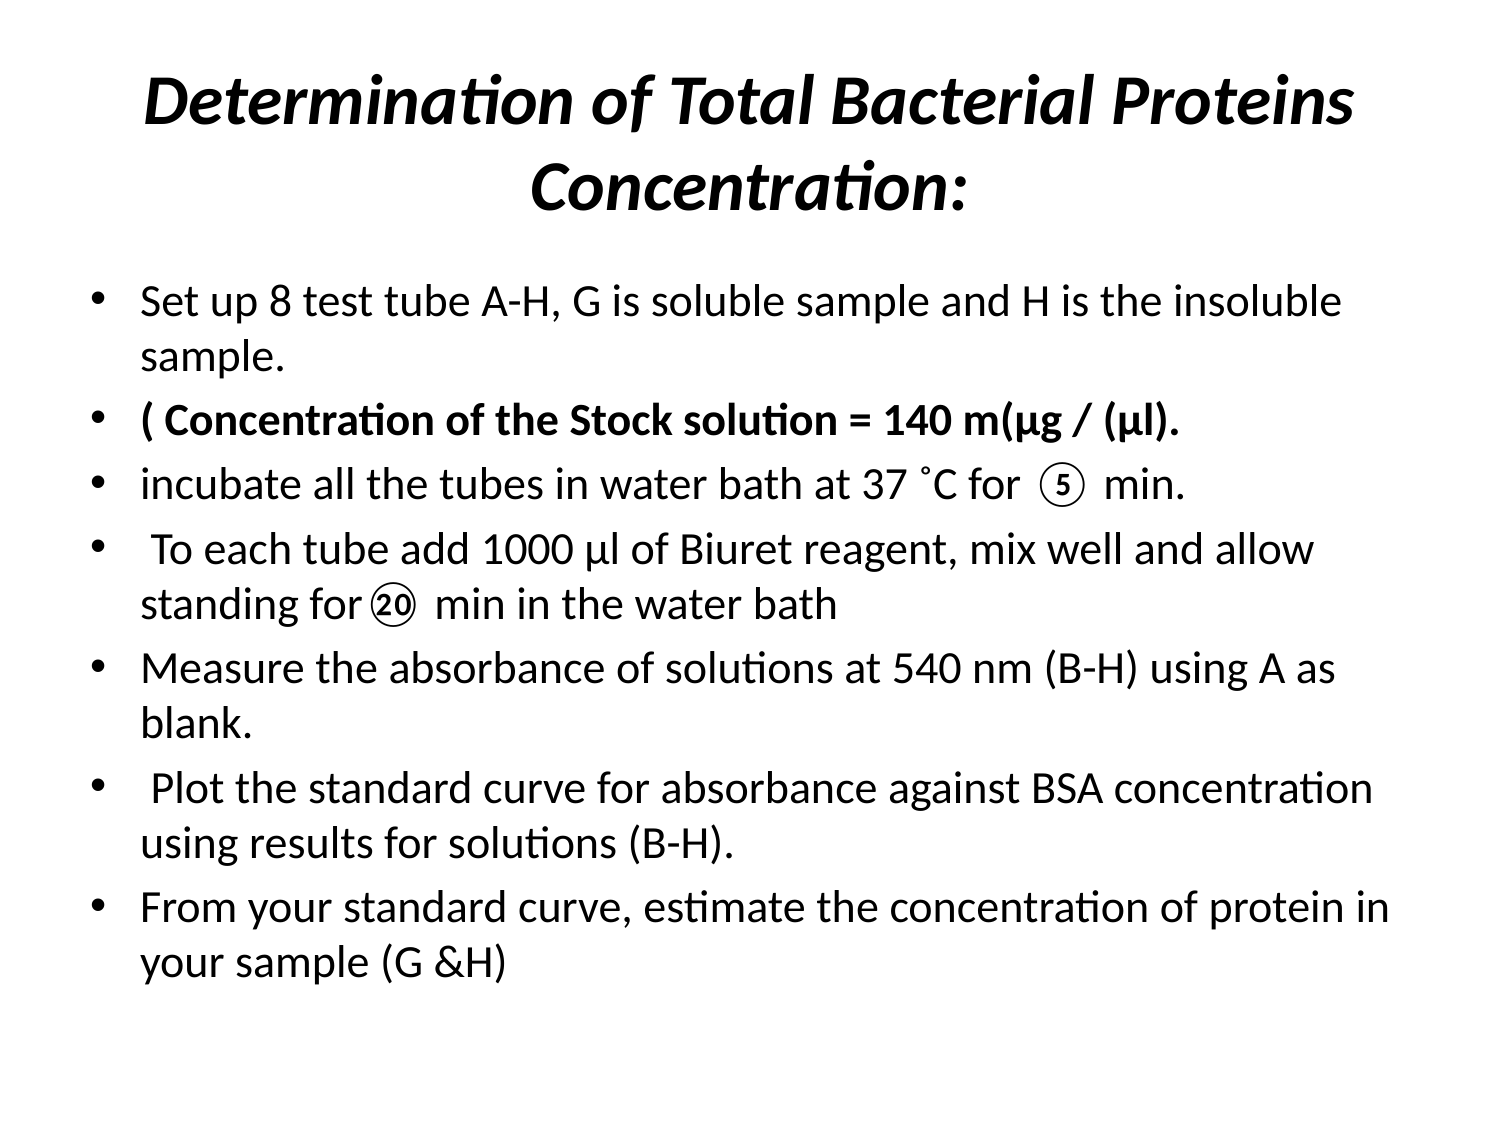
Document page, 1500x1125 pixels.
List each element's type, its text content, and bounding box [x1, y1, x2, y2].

title Determination of Total Bacterial Proteins Concentration: [75, 45, 1425, 233]
list Set up 8 test tube A-H, G is soluble sample and H is the insoluble sample. ( Concentration of the Stock solution = 140 m(µg / (µl). incubate all the tubes in water bath at 37 ˚C for ⑤ min. To each tube add 1000 µl of Biuret reagent, mix well and allow standing for⑳ min in the water bath Measure the absorbance of solutions at 540 nm (B-H) using A as blank. Plot the standard curve for absorbance against BSA concentration using results for solutions (B-H). From your standard curve, estimate the concentration of protein in your sample (G &H) [75, 262, 1425, 1005]
